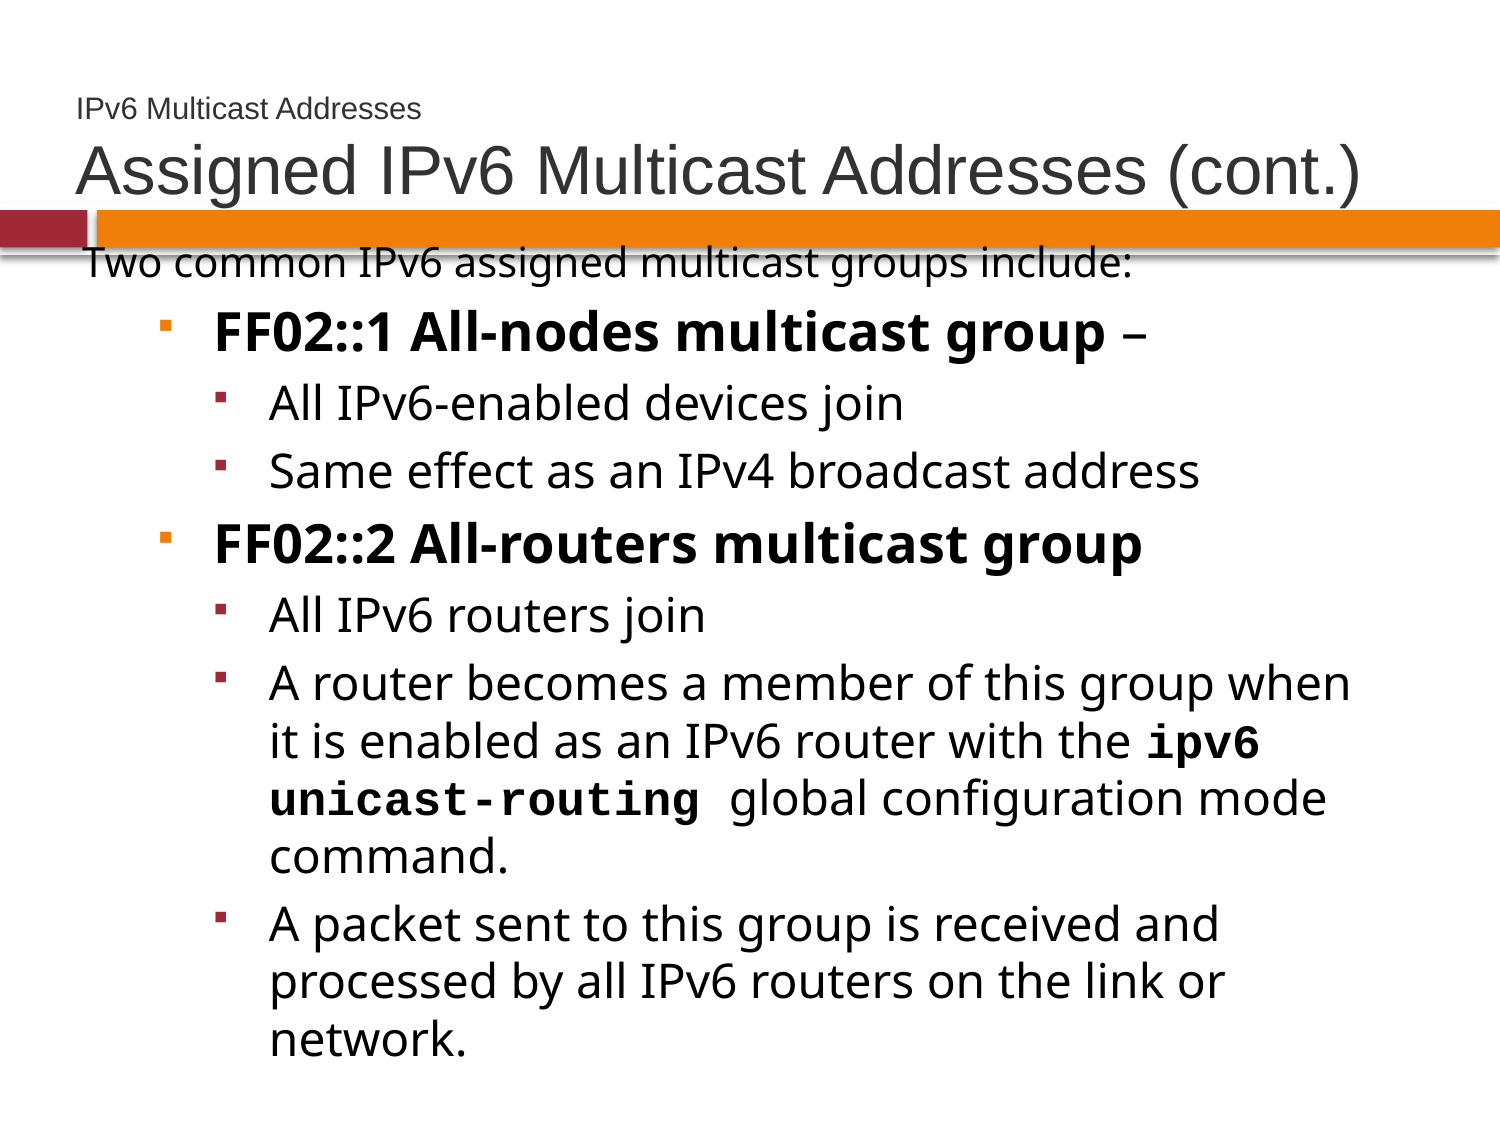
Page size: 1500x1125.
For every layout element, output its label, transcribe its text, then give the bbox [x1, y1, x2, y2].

title IPv6 Multicast Addresses Assigned IPv6 Multicast Addresses (cont.) [61, 79, 1500, 218]
list Two common IPv6 assigned multicast groups include: FF02::1 All-nodes multicast group – All IPv6-enabled devices join Same effect as an IPv4 broadcast address FF02::2 All-routers multicast group All IPv6 routers join A router becomes a member of this group when it is enabled as an IPv6 router with the ipv6 unicast-routing global configuration mode command. A packet sent to this group is received and processed by all IPv6 routers on the link or network. [67, 228, 1408, 1064]
